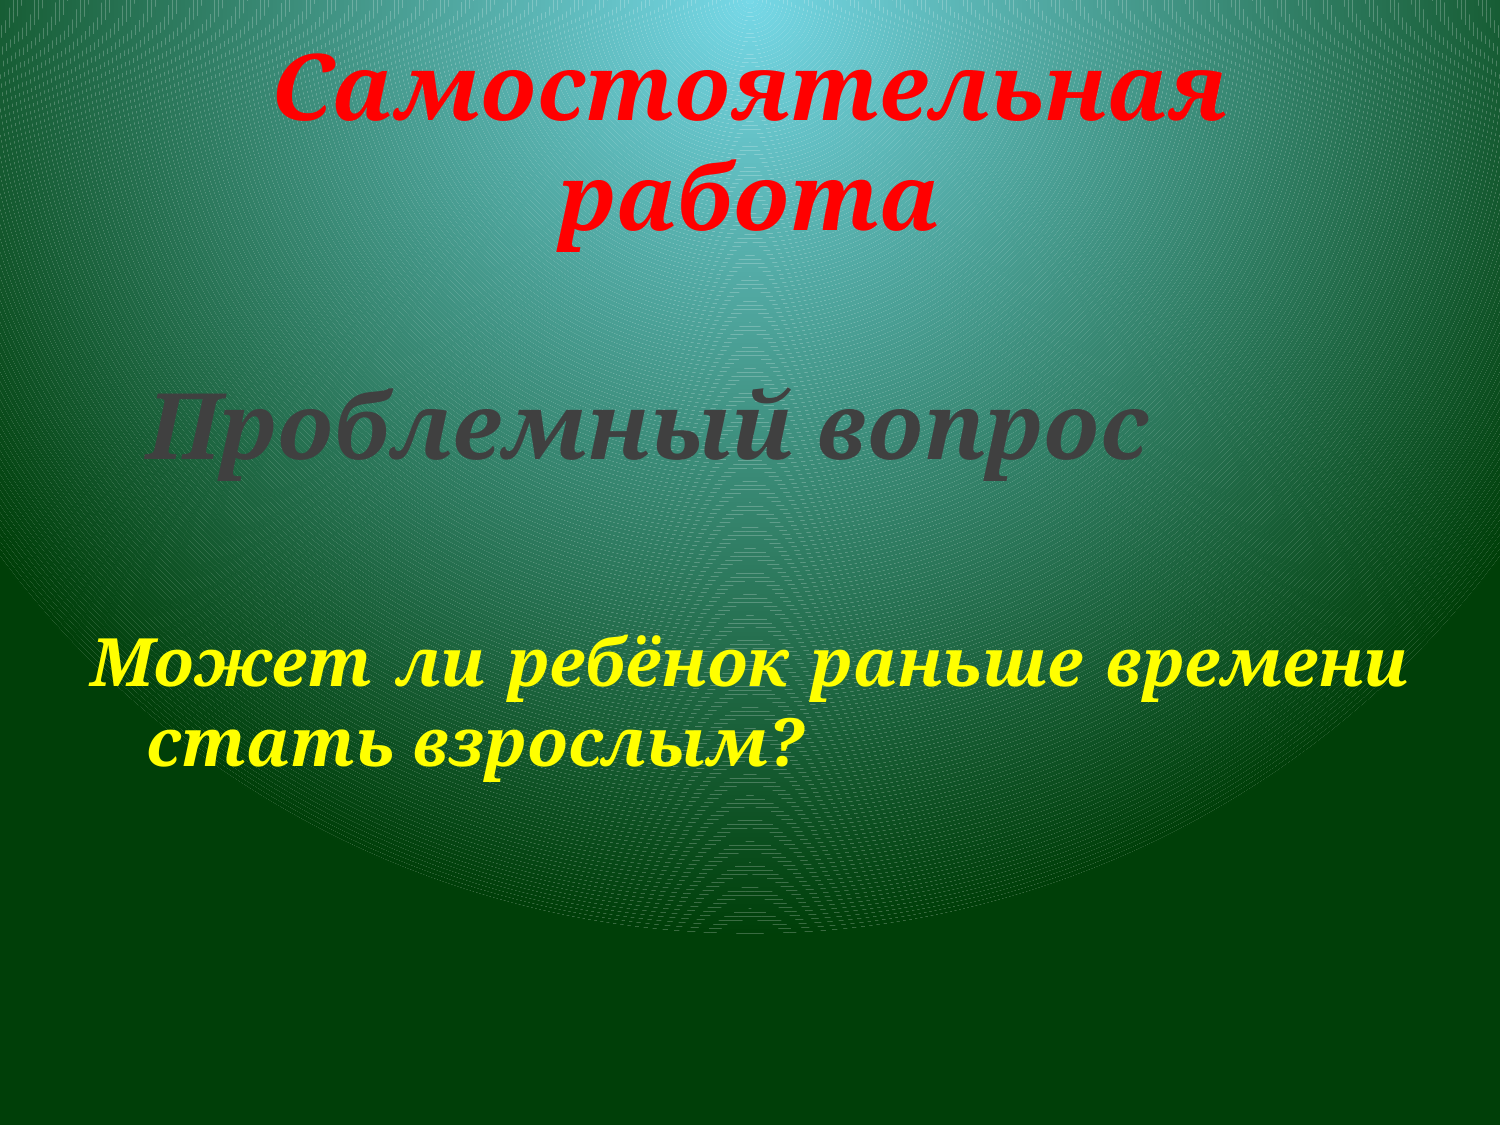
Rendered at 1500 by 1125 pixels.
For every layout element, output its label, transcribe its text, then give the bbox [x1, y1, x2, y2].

title Самостоятельная работа [74, 44, 1426, 233]
list Проблемный вопрос Может ли ребёнок раньше времени стать взрослым? [74, 262, 1426, 1006]
